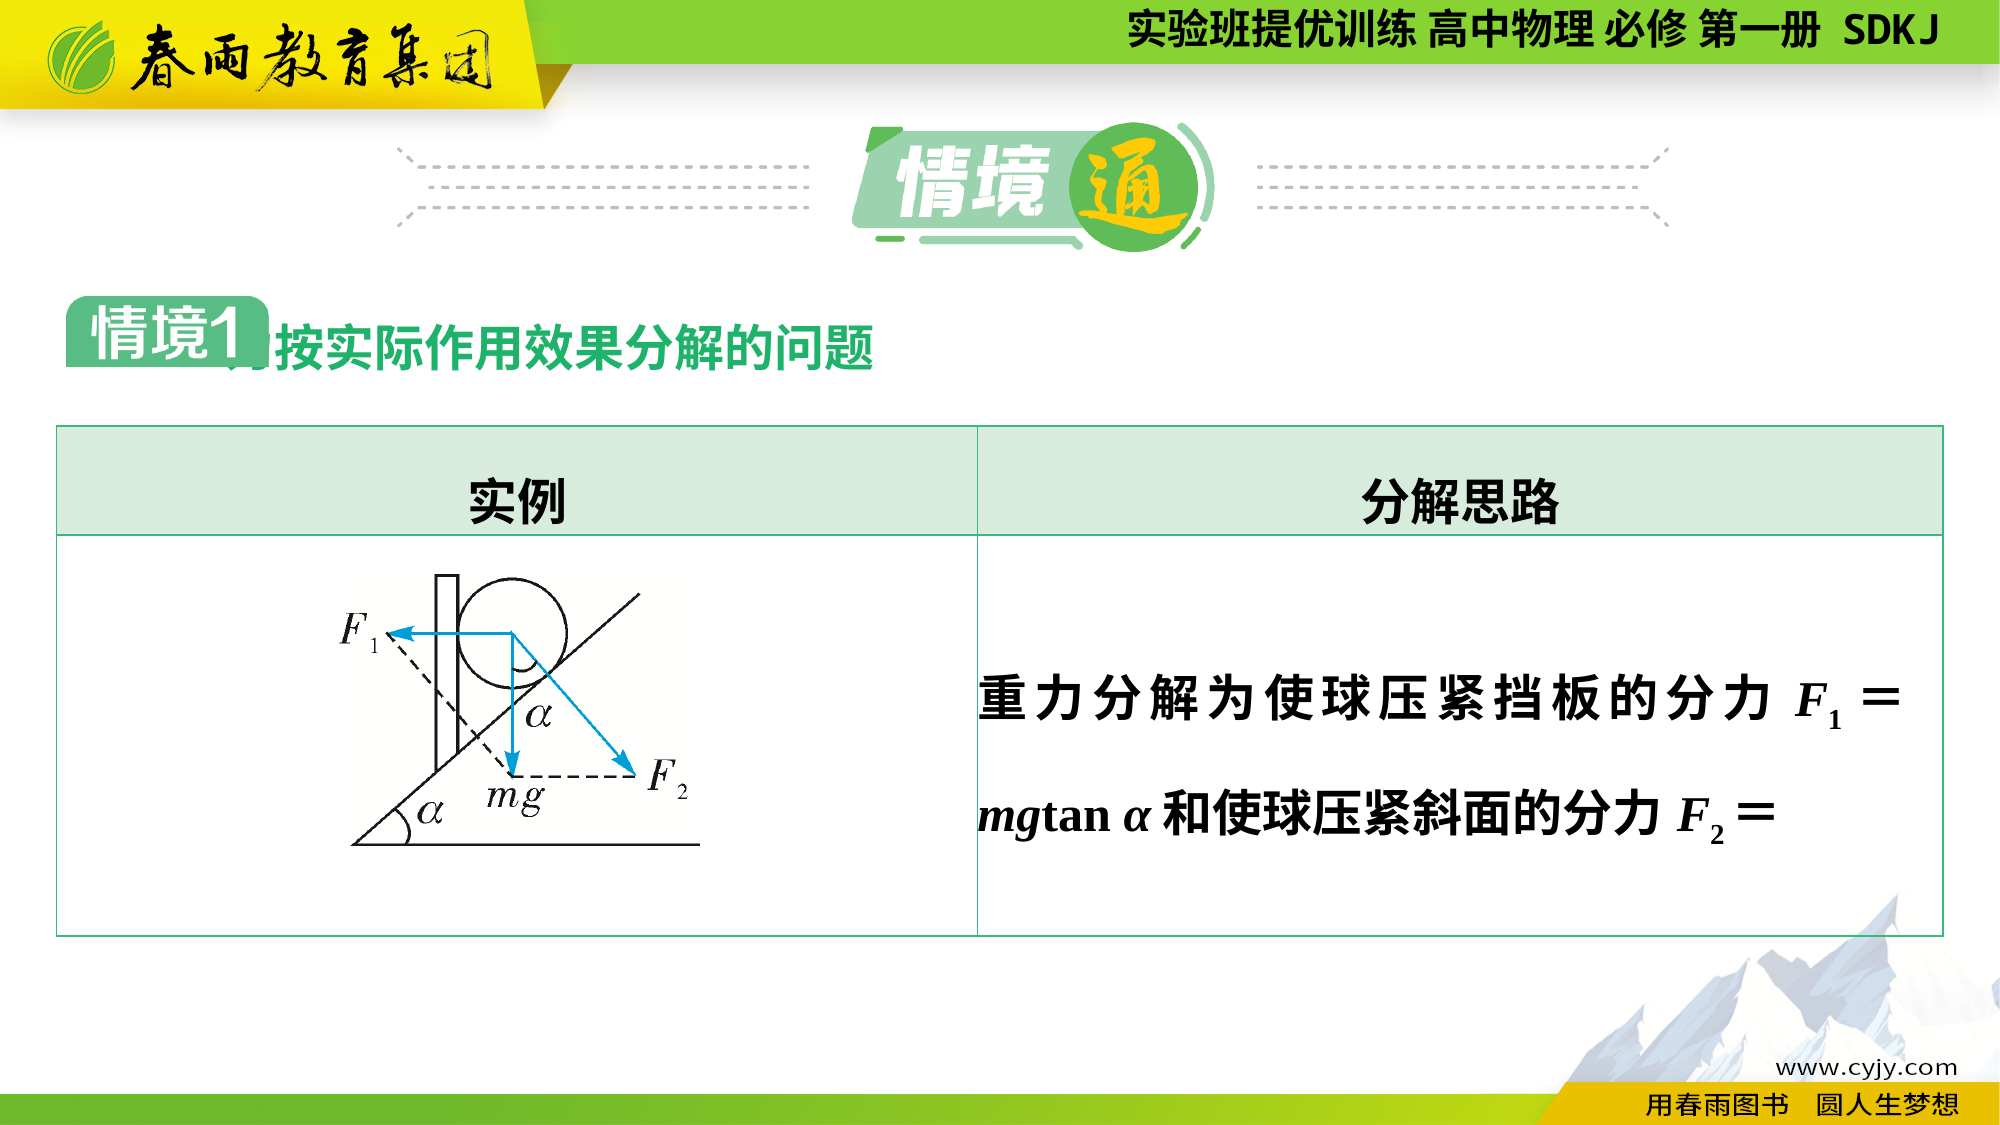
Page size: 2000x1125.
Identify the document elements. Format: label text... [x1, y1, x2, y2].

list 力按实际作用效果分解的问题 [59, 278, 1944, 374]
picture [0, 0, 2000, 1125]
